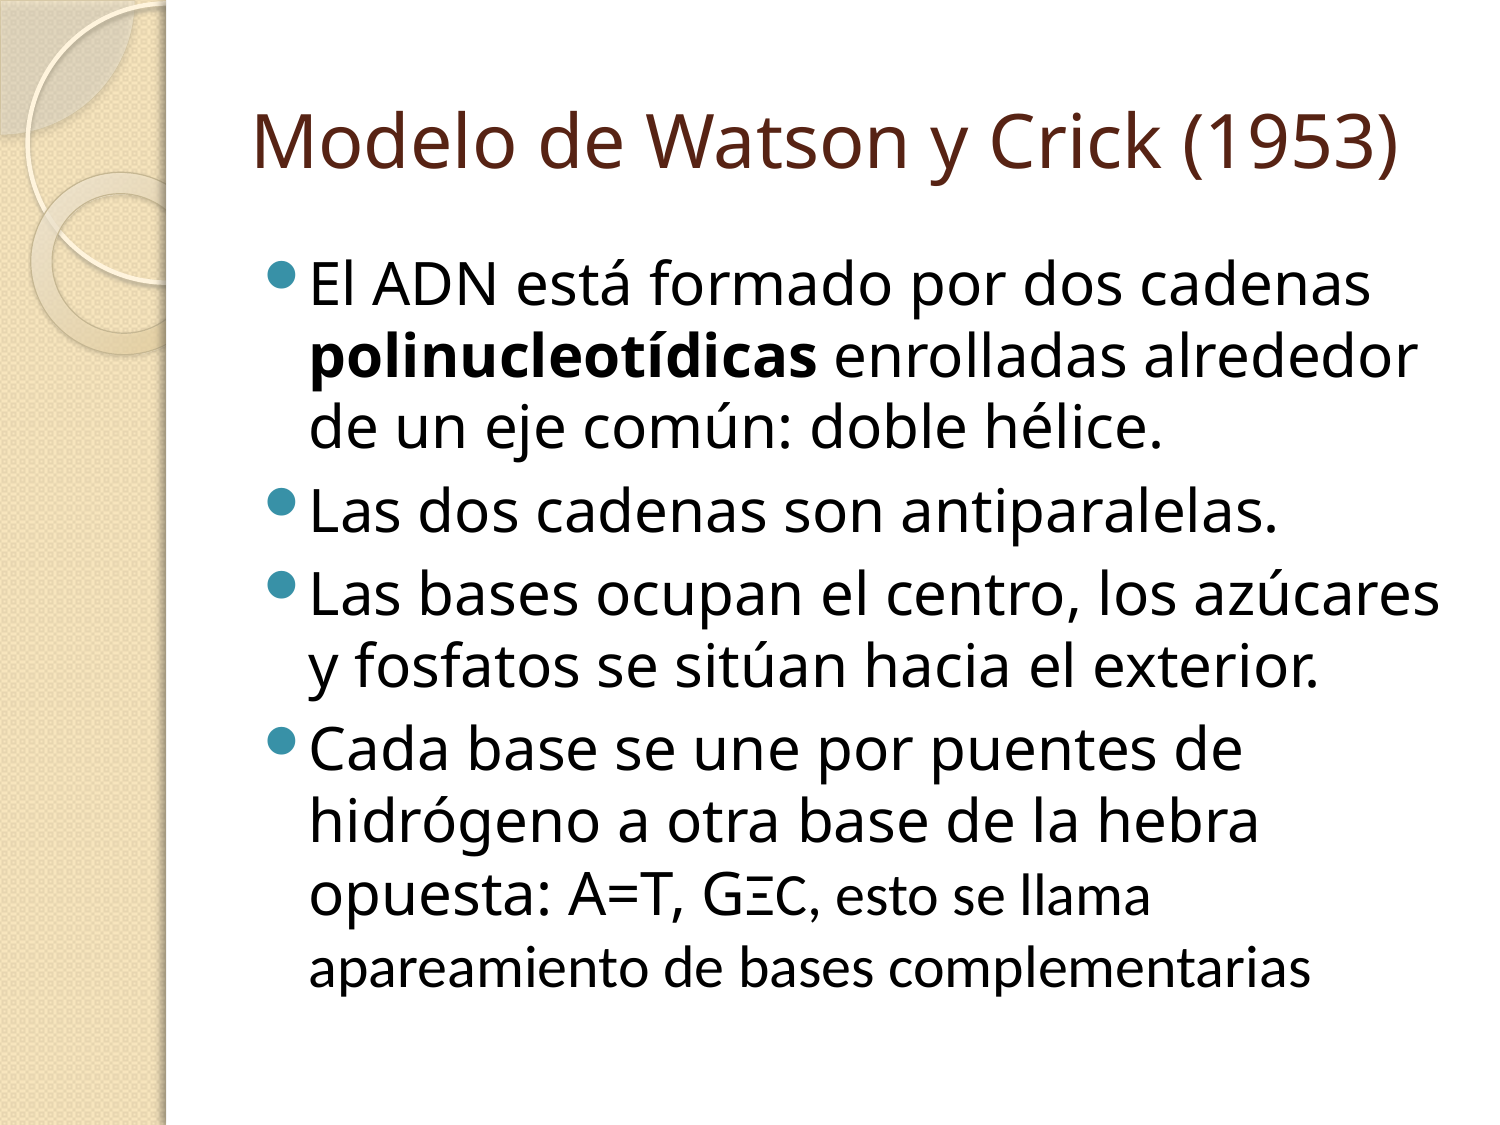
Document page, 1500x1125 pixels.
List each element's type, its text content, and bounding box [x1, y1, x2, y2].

title Modelo de Watson y Crick (1953) [235, 45, 1466, 233]
list El ADN está formado por dos cadenas polinucleotídicas enrolladas alrededor de un eje común: doble hélice. Las dos cadenas son antiparalelas. Las bases ocupan el centro, los azúcares y fosfatos se sitúan hacia el exterior. Cada base se une por puentes de hidrógeno a otra base de la hebra opuesta: A=T, GΞC, esto se llama apareamiento de bases complementarias [235, 237, 1466, 1025]
